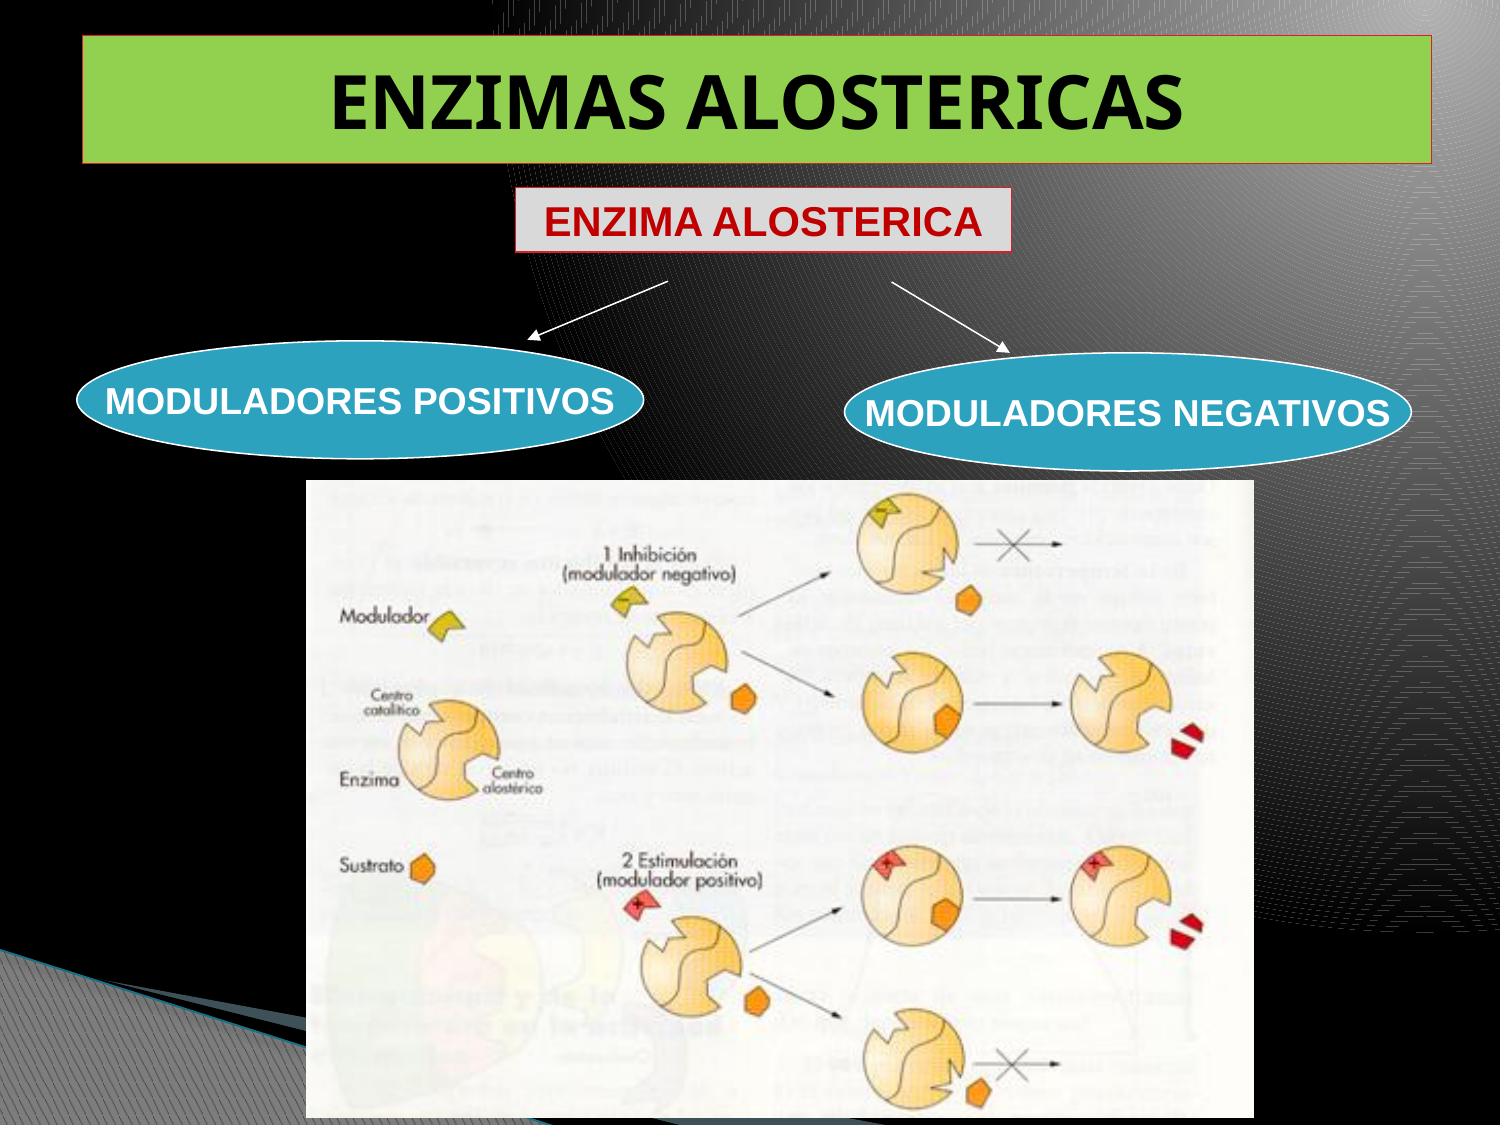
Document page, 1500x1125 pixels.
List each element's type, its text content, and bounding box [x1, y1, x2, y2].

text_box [76, 280, 1412, 472]
picture [0, 480, 1255, 1125]
text_box ENZIMA ALOSTERICA [515, 187, 1012, 253]
title ENZIMAS ALOSTERICAS [82, 35, 1432, 164]
